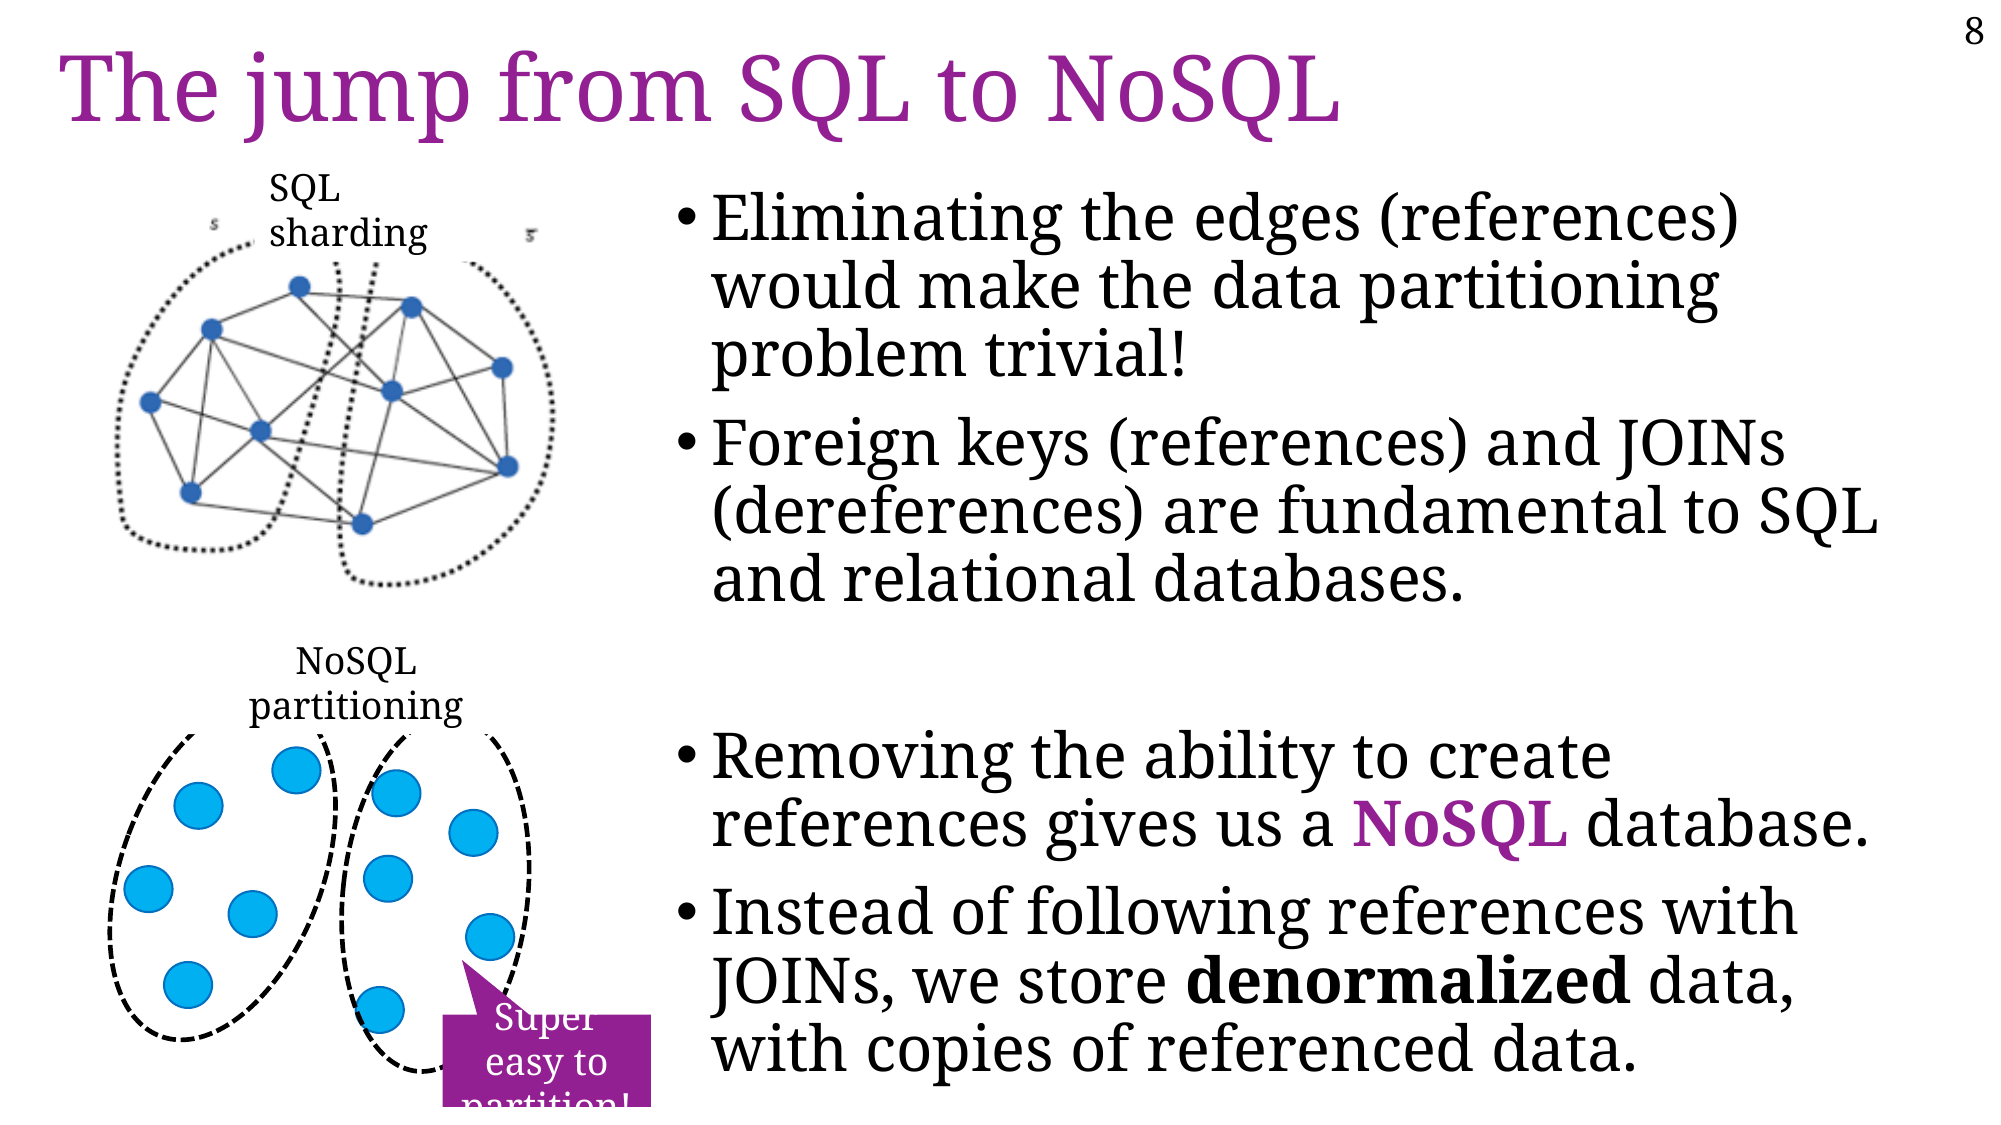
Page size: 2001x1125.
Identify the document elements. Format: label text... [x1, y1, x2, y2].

text_box [340, 735, 531, 1073]
text_box Super easy to partition! [441, 957, 652, 1109]
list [81, 156, 585, 660]
text_box [108, 735, 337, 1041]
text_box NoSQL partitioning [180, 660, 532, 735]
list Eliminating the edges (references) would make the data partitioning problem trivial! Foreign keys (references) and JOINs (dereferences) are fundamental to SQL and relational databases. Removing the ability to create references gives us a NoSQL database. Instead of following references with JOINs, we store denormalized data, with copies of referenced data. [660, 177, 1953, 1101]
title The jump from SQL to NoSQL [43, 25, 1953, 158]
